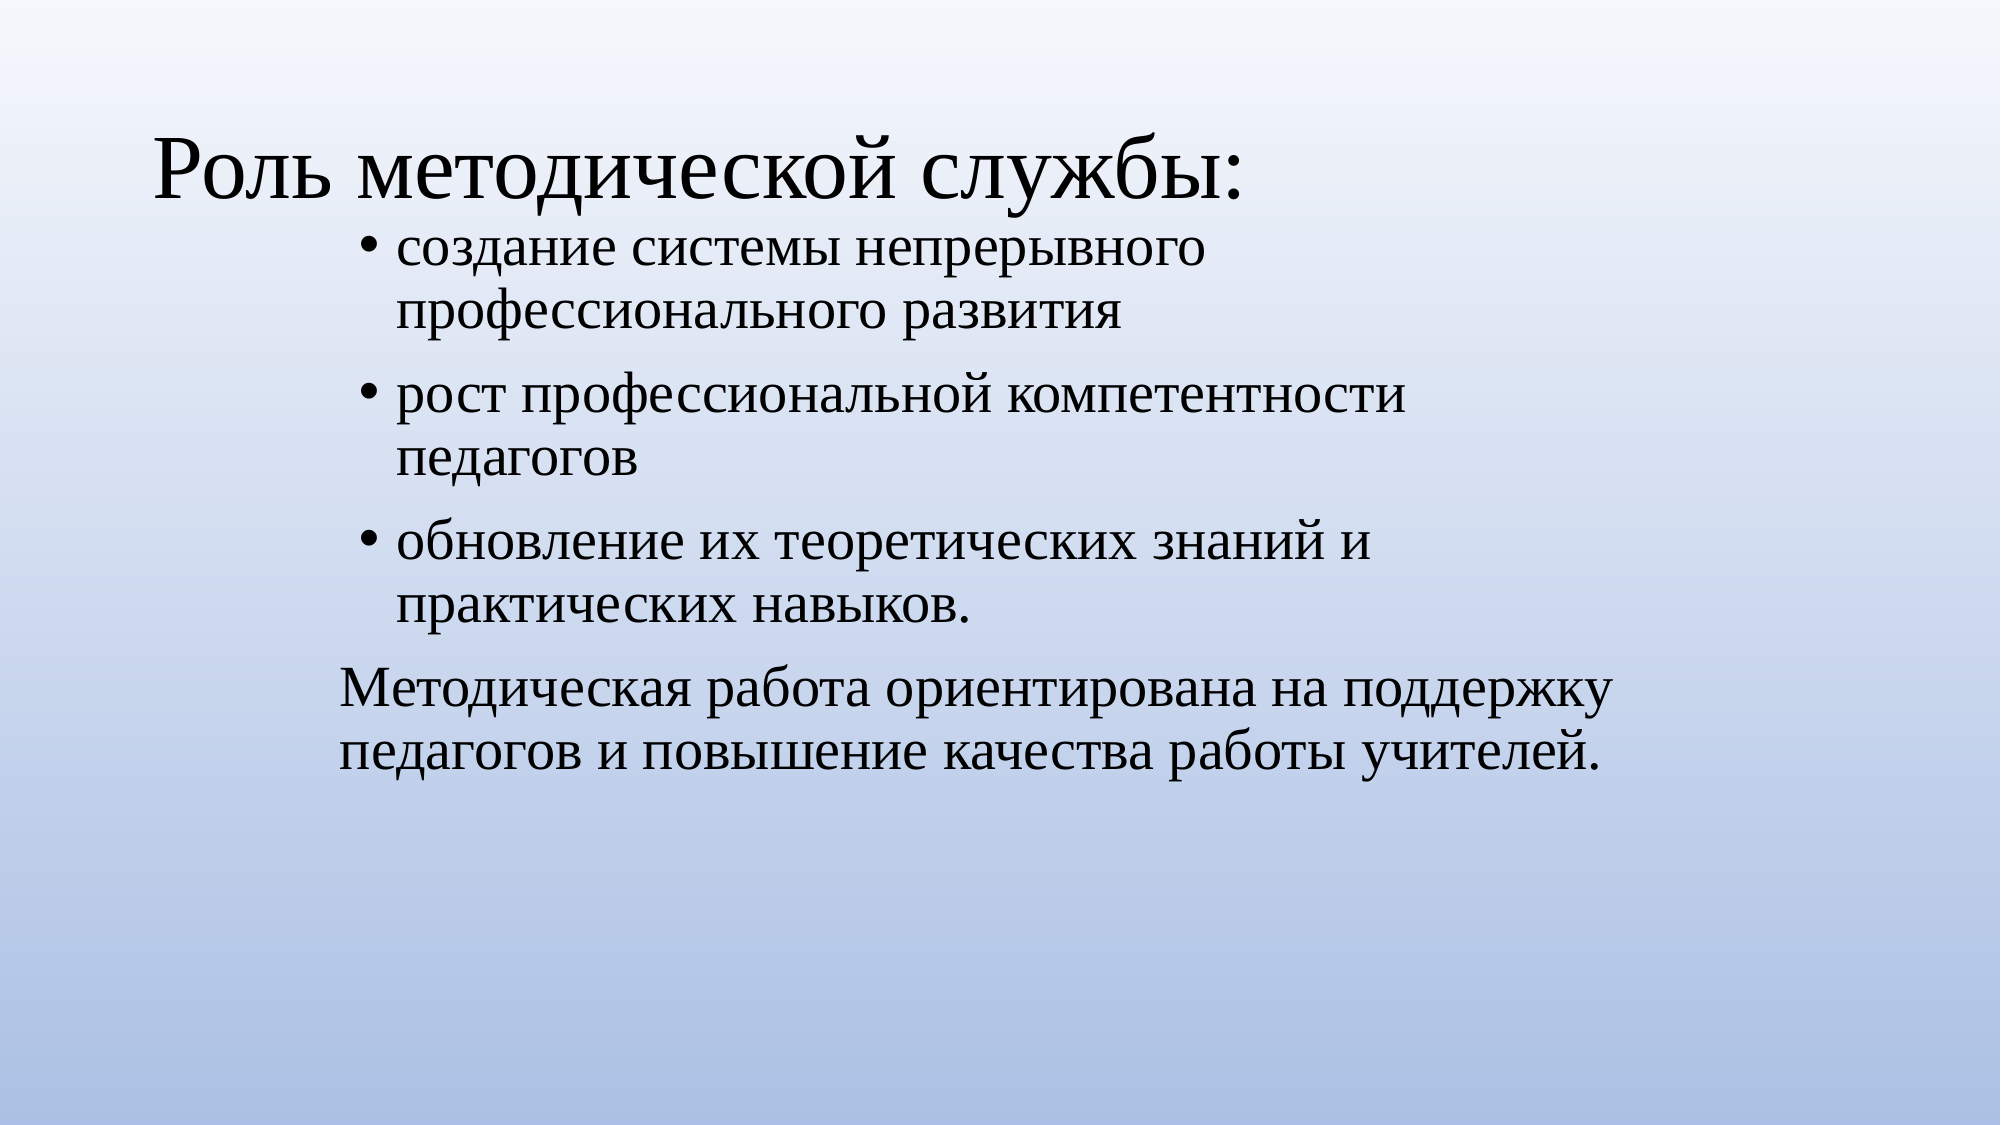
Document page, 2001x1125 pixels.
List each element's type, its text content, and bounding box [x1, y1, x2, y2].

list создание системы непрерывного профессионального развития рост профессиональной компетентности педагогов обновление их теоретических знаний и практических навыков. Методическая работа ориентирована на поддержку педагогов и повышение качества работы учителей. [324, 208, 1675, 1005]
title Роль методической службы: [137, 59, 1863, 278]
